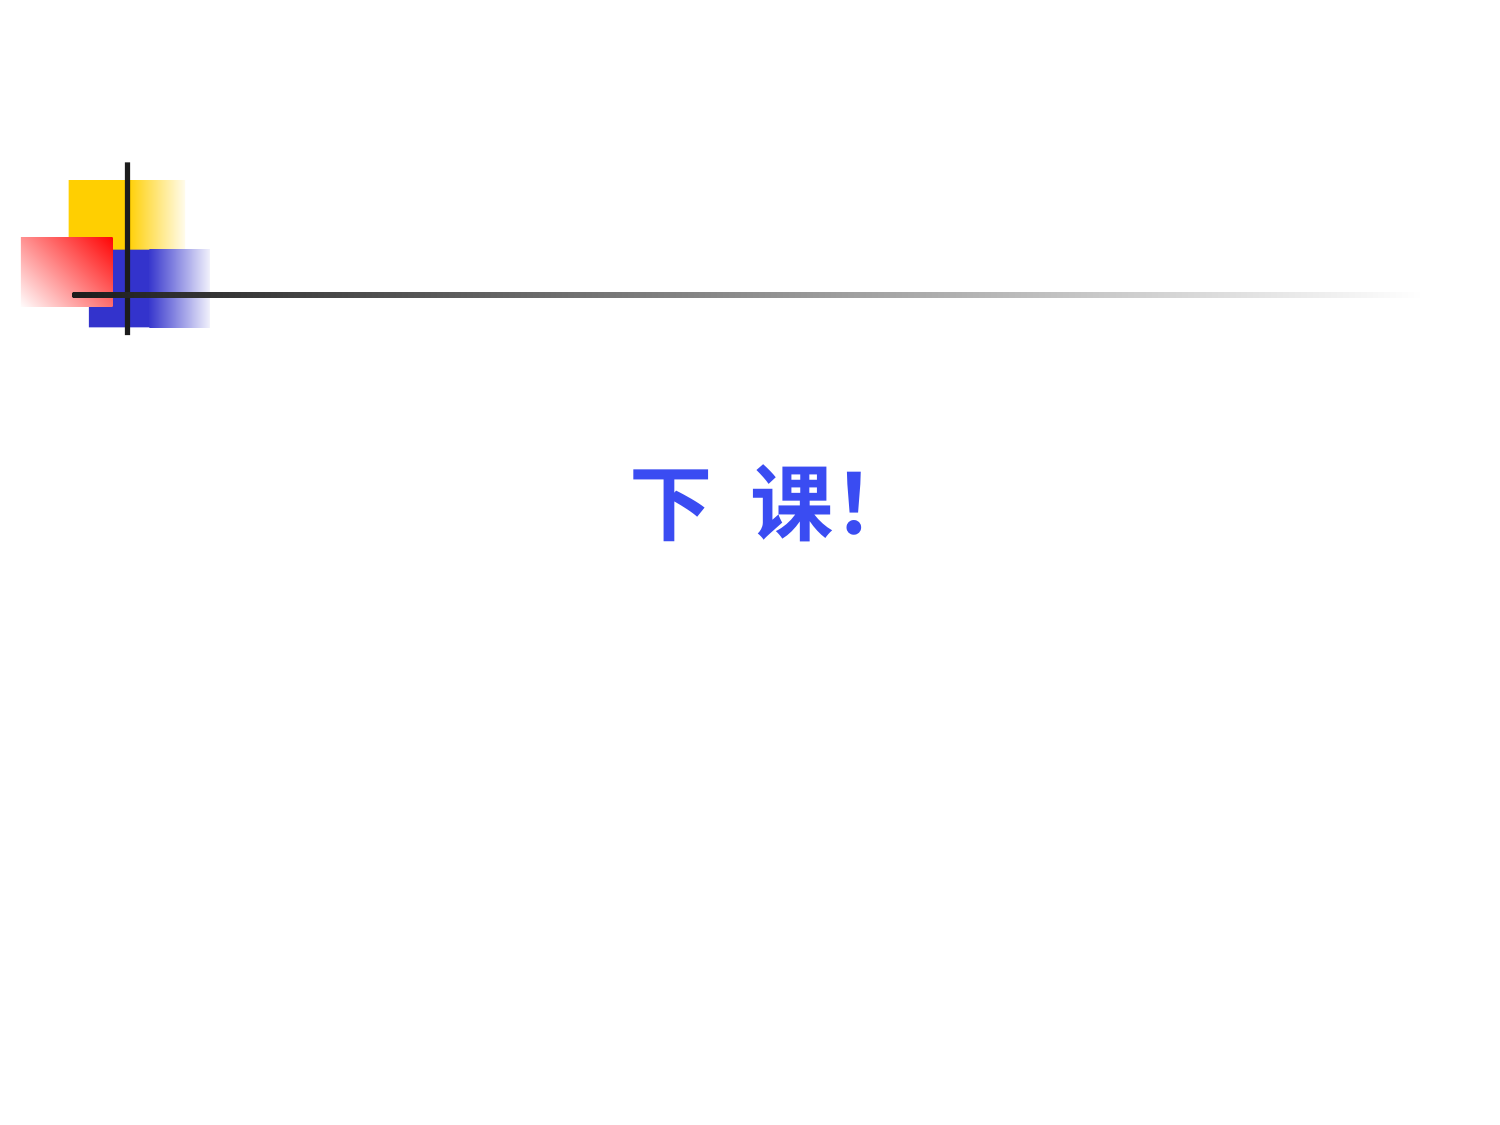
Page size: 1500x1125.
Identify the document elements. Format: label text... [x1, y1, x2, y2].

list 下 课！ [242, 444, 1306, 939]
